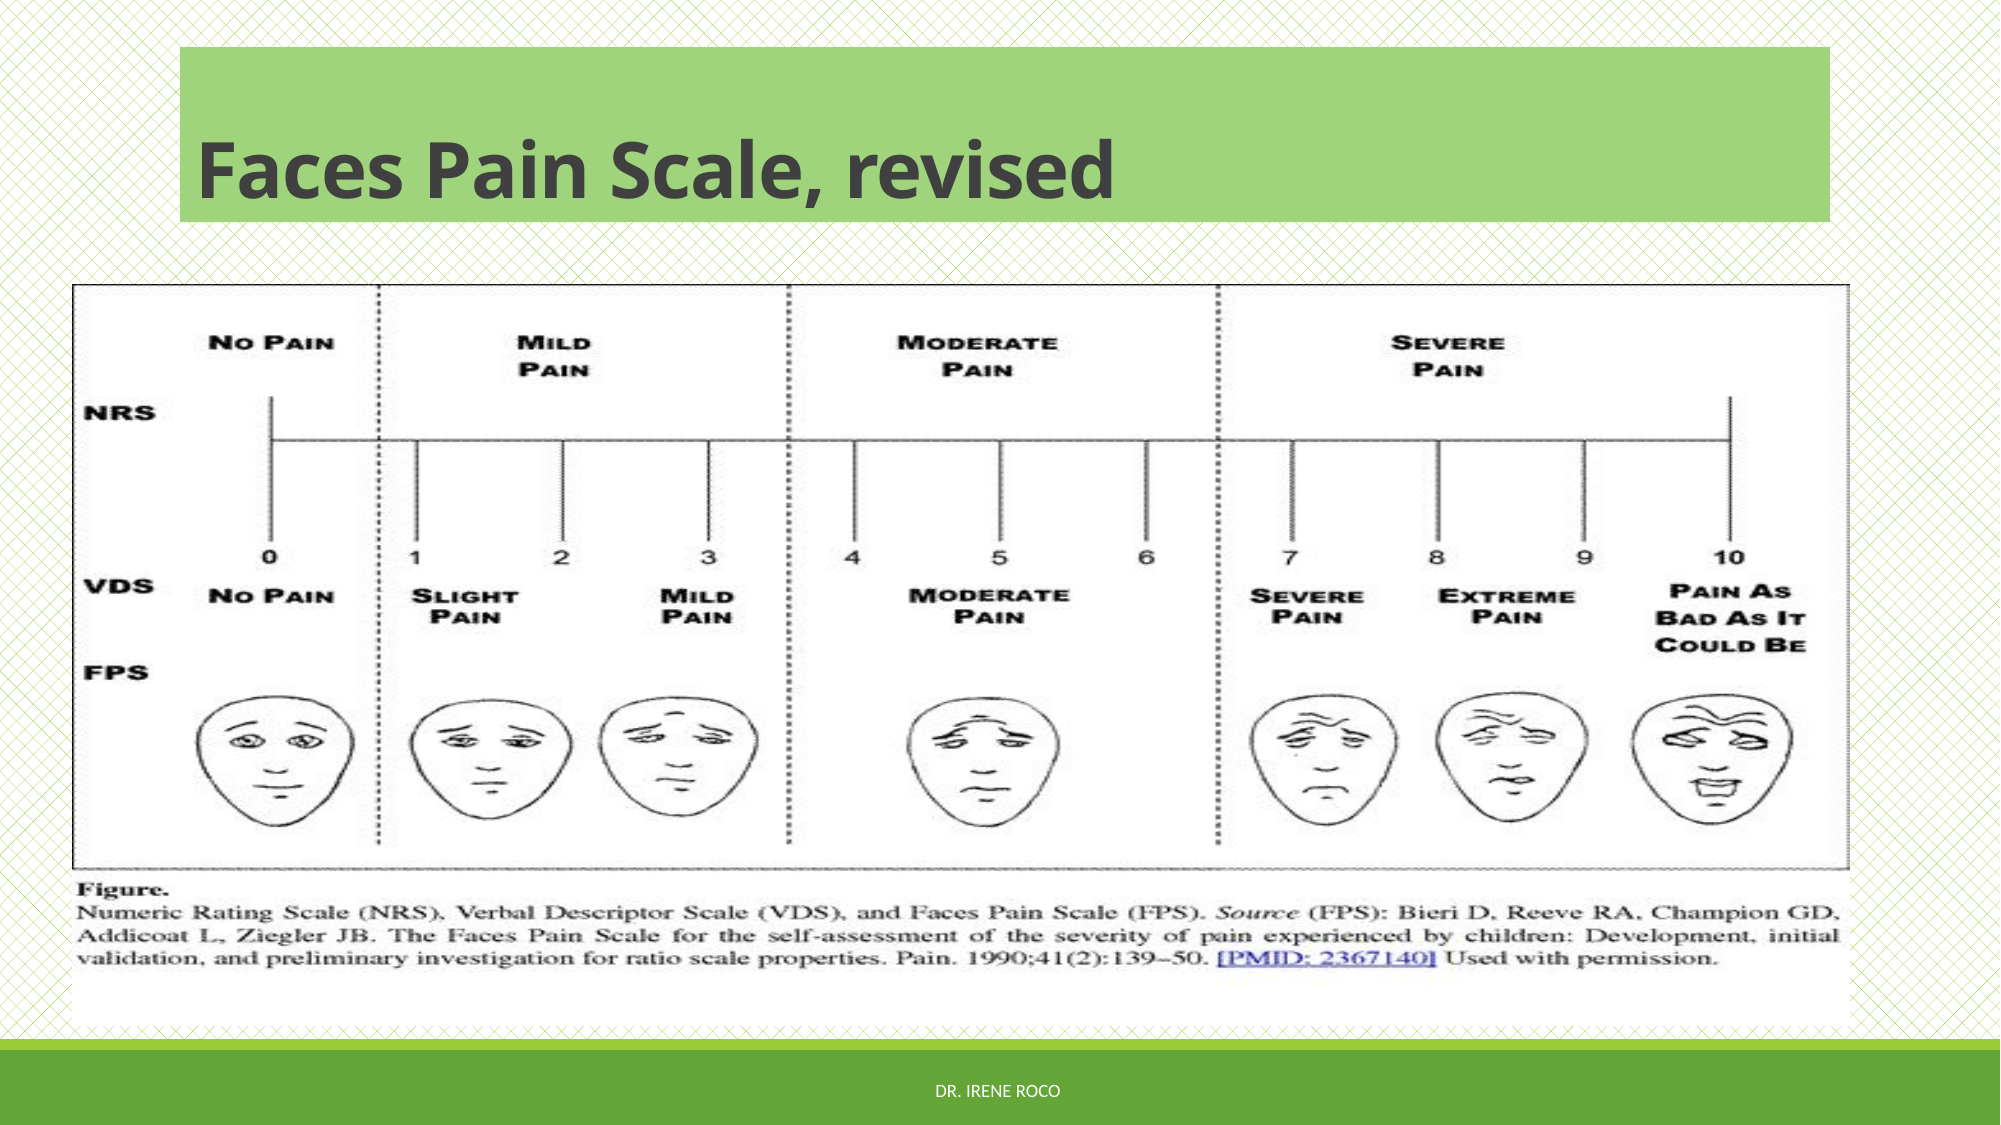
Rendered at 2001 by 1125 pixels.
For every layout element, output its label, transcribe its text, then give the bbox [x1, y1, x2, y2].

picture [72, 284, 1850, 1027]
title Faces Pain Scale, revised [180, 47, 1830, 223]
footer Dr. Irene Roco [604, 1059, 1396, 1120]
